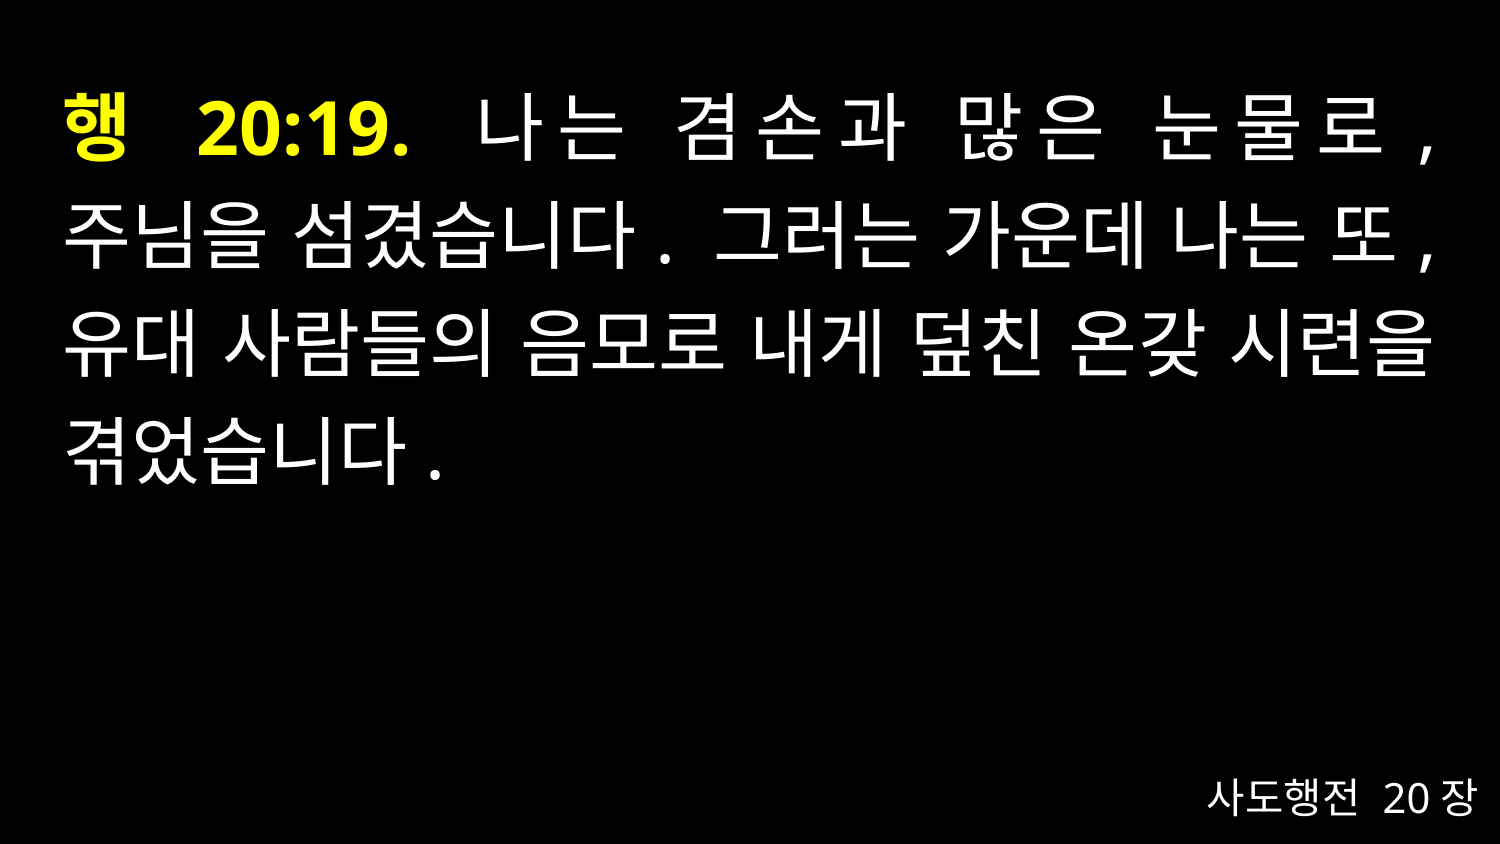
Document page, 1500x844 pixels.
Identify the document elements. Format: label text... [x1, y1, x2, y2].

title 행 20:19. 나는 겸손과 많은 눈물로, 주님을 섬겼습니다. 그러는 가운데 나는 또, 유대 사람들의 음모로 내게 덮친 온갖 시련을 겪었습니다. [0, 0, 1500, 844]
subtitle 사도행전 20장 [916, 770, 1500, 844]
